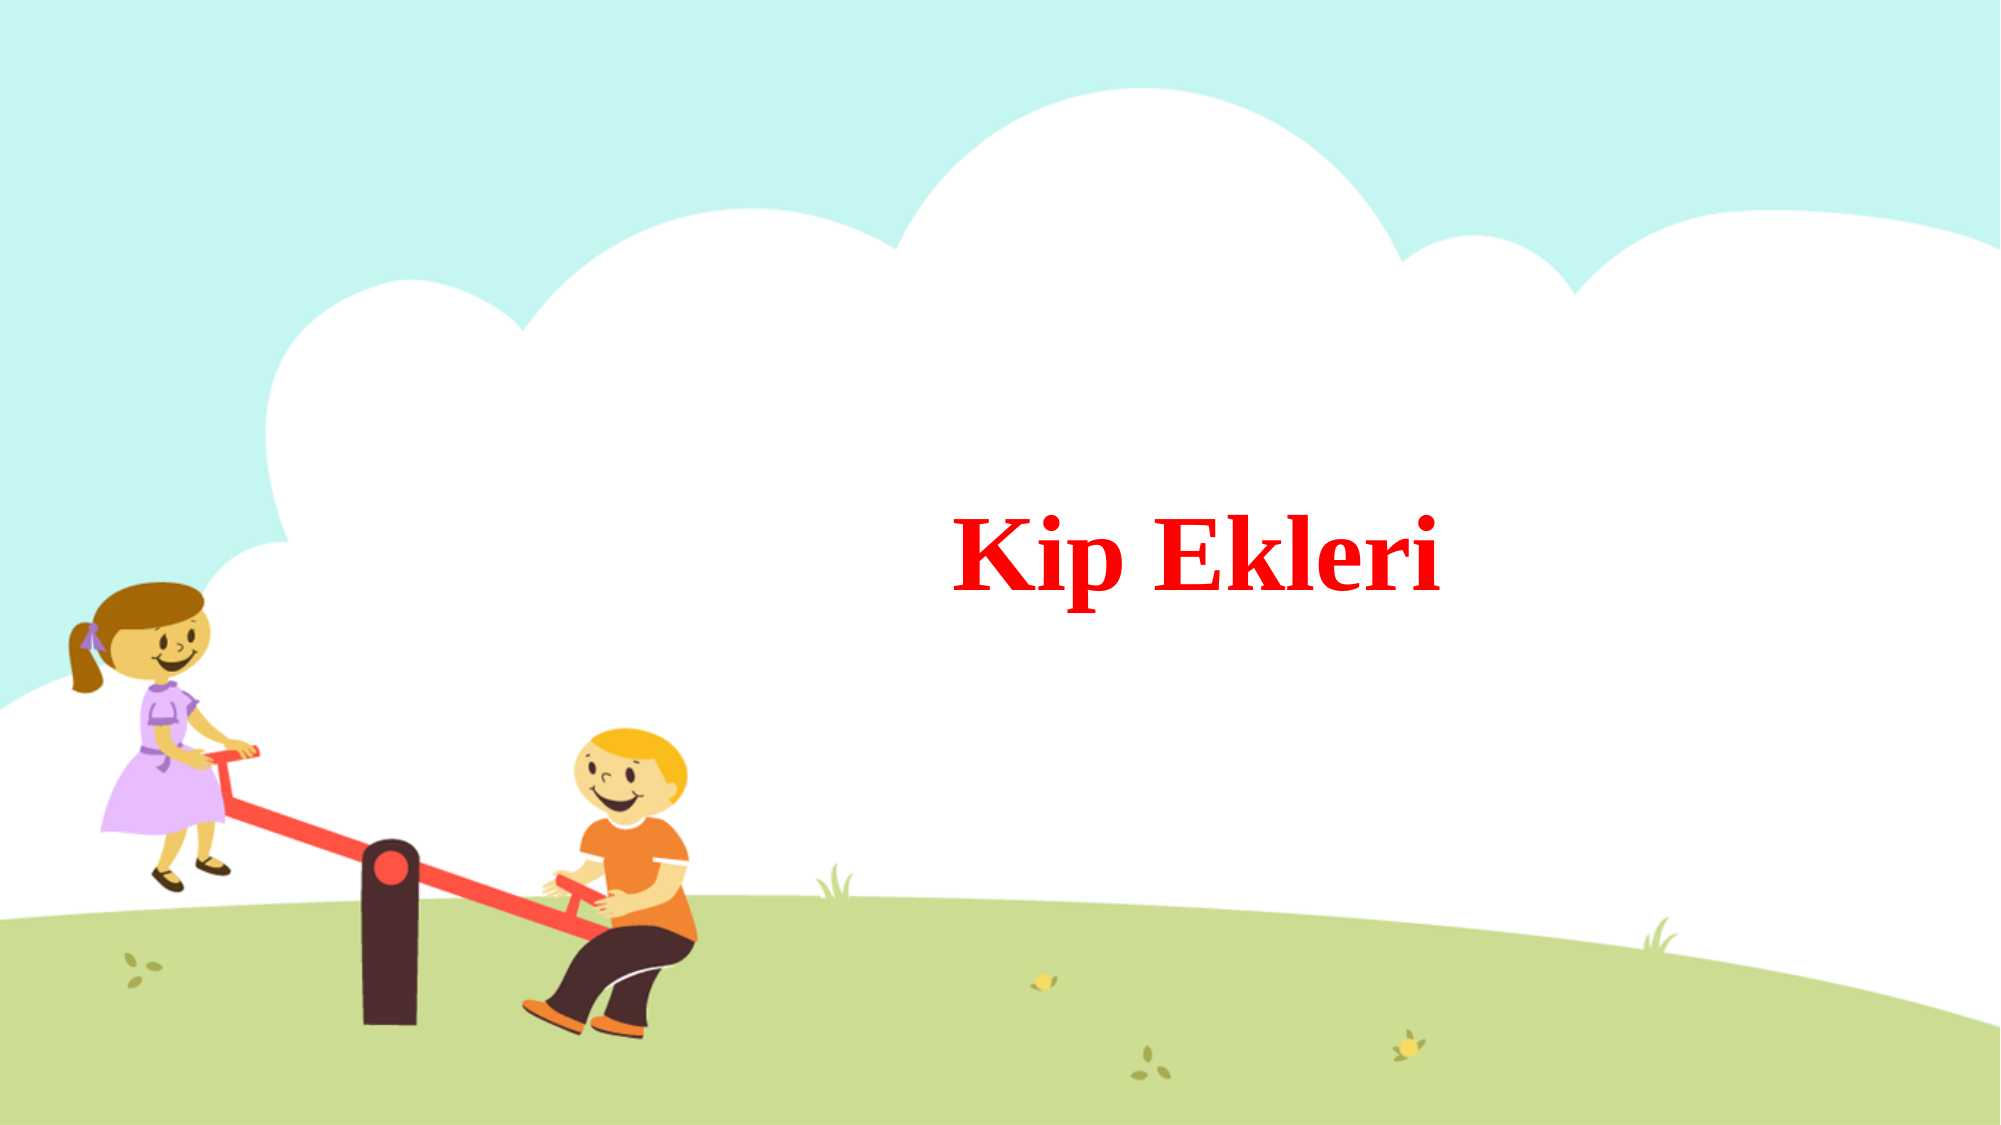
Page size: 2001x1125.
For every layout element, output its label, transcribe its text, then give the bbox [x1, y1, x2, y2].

title Kip Ekleri [937, 417, 1482, 622]
picture [0, 0, 2001, 1125]
